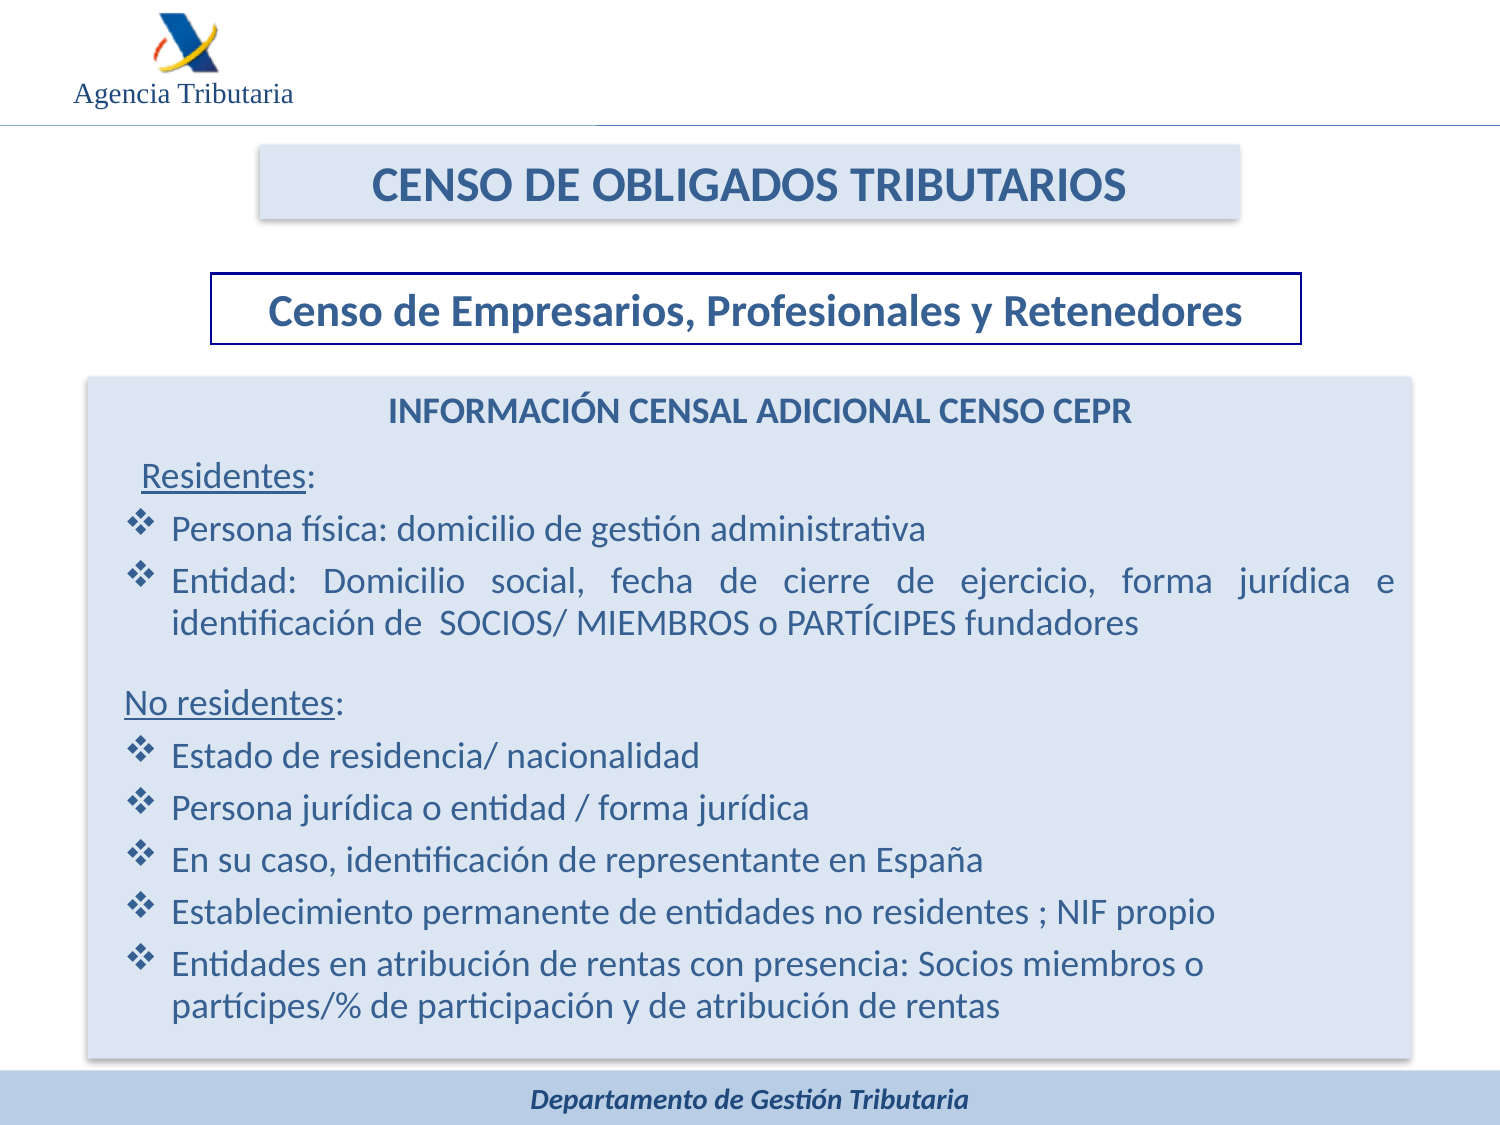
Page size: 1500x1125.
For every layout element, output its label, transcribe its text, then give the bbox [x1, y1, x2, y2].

list INFORMACIÓN CENSAL ADICIONAL CENSO CEPR Residentes: Persona física: domicilio de gestión administrativa Entidad: Domicilio social, fecha de cierre de ejercicio, forma jurídica e identificación de SOCIOS/ MIEMBROS o PARTÍCIPES fundadores No residentes: Estado de residencia/ nacionalidad Persona jurídica o entidad / forma jurídica En su caso, identificación de representante en España Establecimiento permanente de entidades no residentes ; NIF propio Entidades en atribución de rentas con presencia: Socios miembros o partícipes/% de participación y de atribución de rentas [100, 378, 1412, 1047]
text_box Censo de Empresarios, Profesionales y Retenedores [210, 273, 1301, 344]
text_box CENSO DE OBLIGADOS TRIBUTARIOS [259, 144, 1241, 220]
text_box [87, 376, 1412, 1059]
picture [155, 14, 219, 72]
